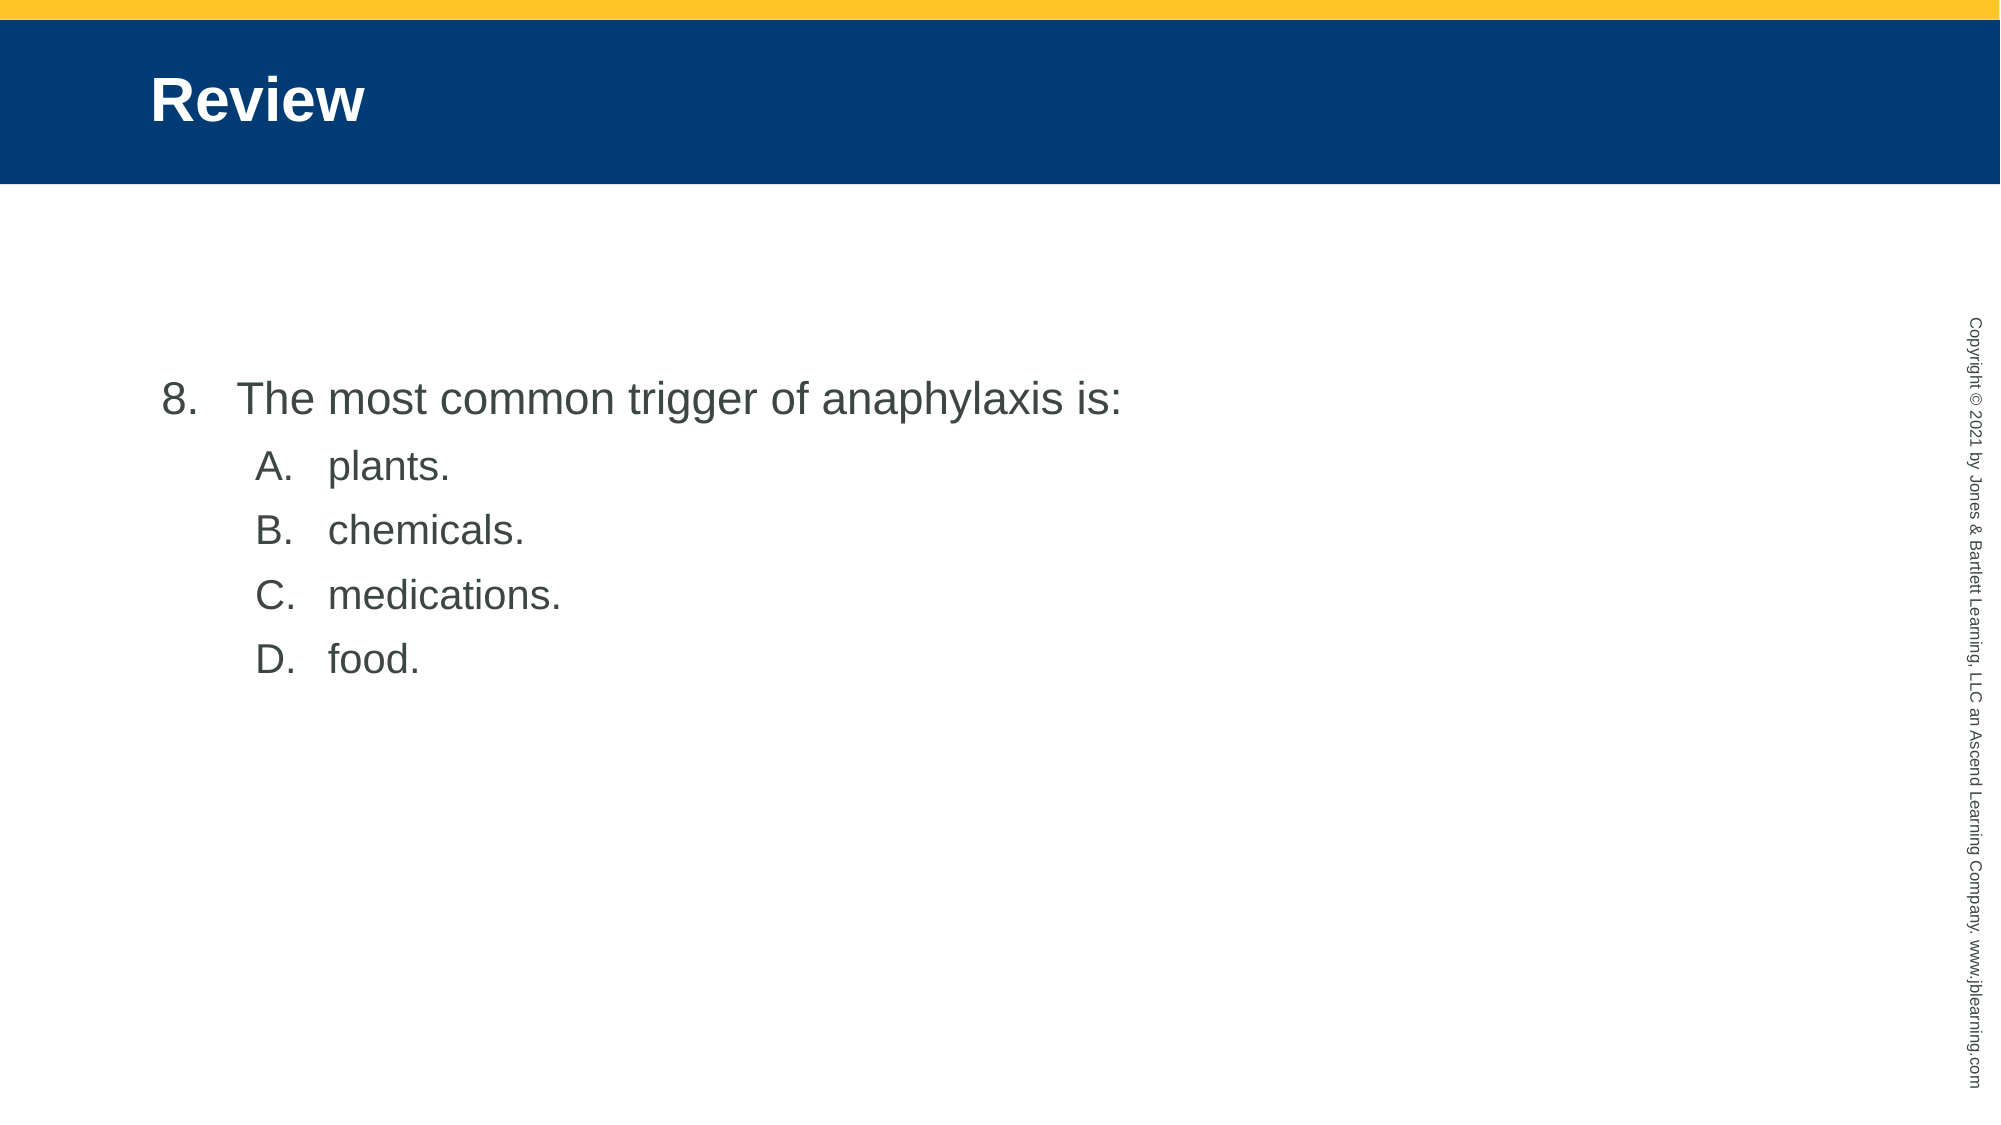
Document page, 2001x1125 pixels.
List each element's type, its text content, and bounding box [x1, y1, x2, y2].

list The most common trigger of anaphylaxis is: plants. chemicals. medications. food. [146, 361, 1859, 1016]
title Review [0, 19, 2000, 185]
